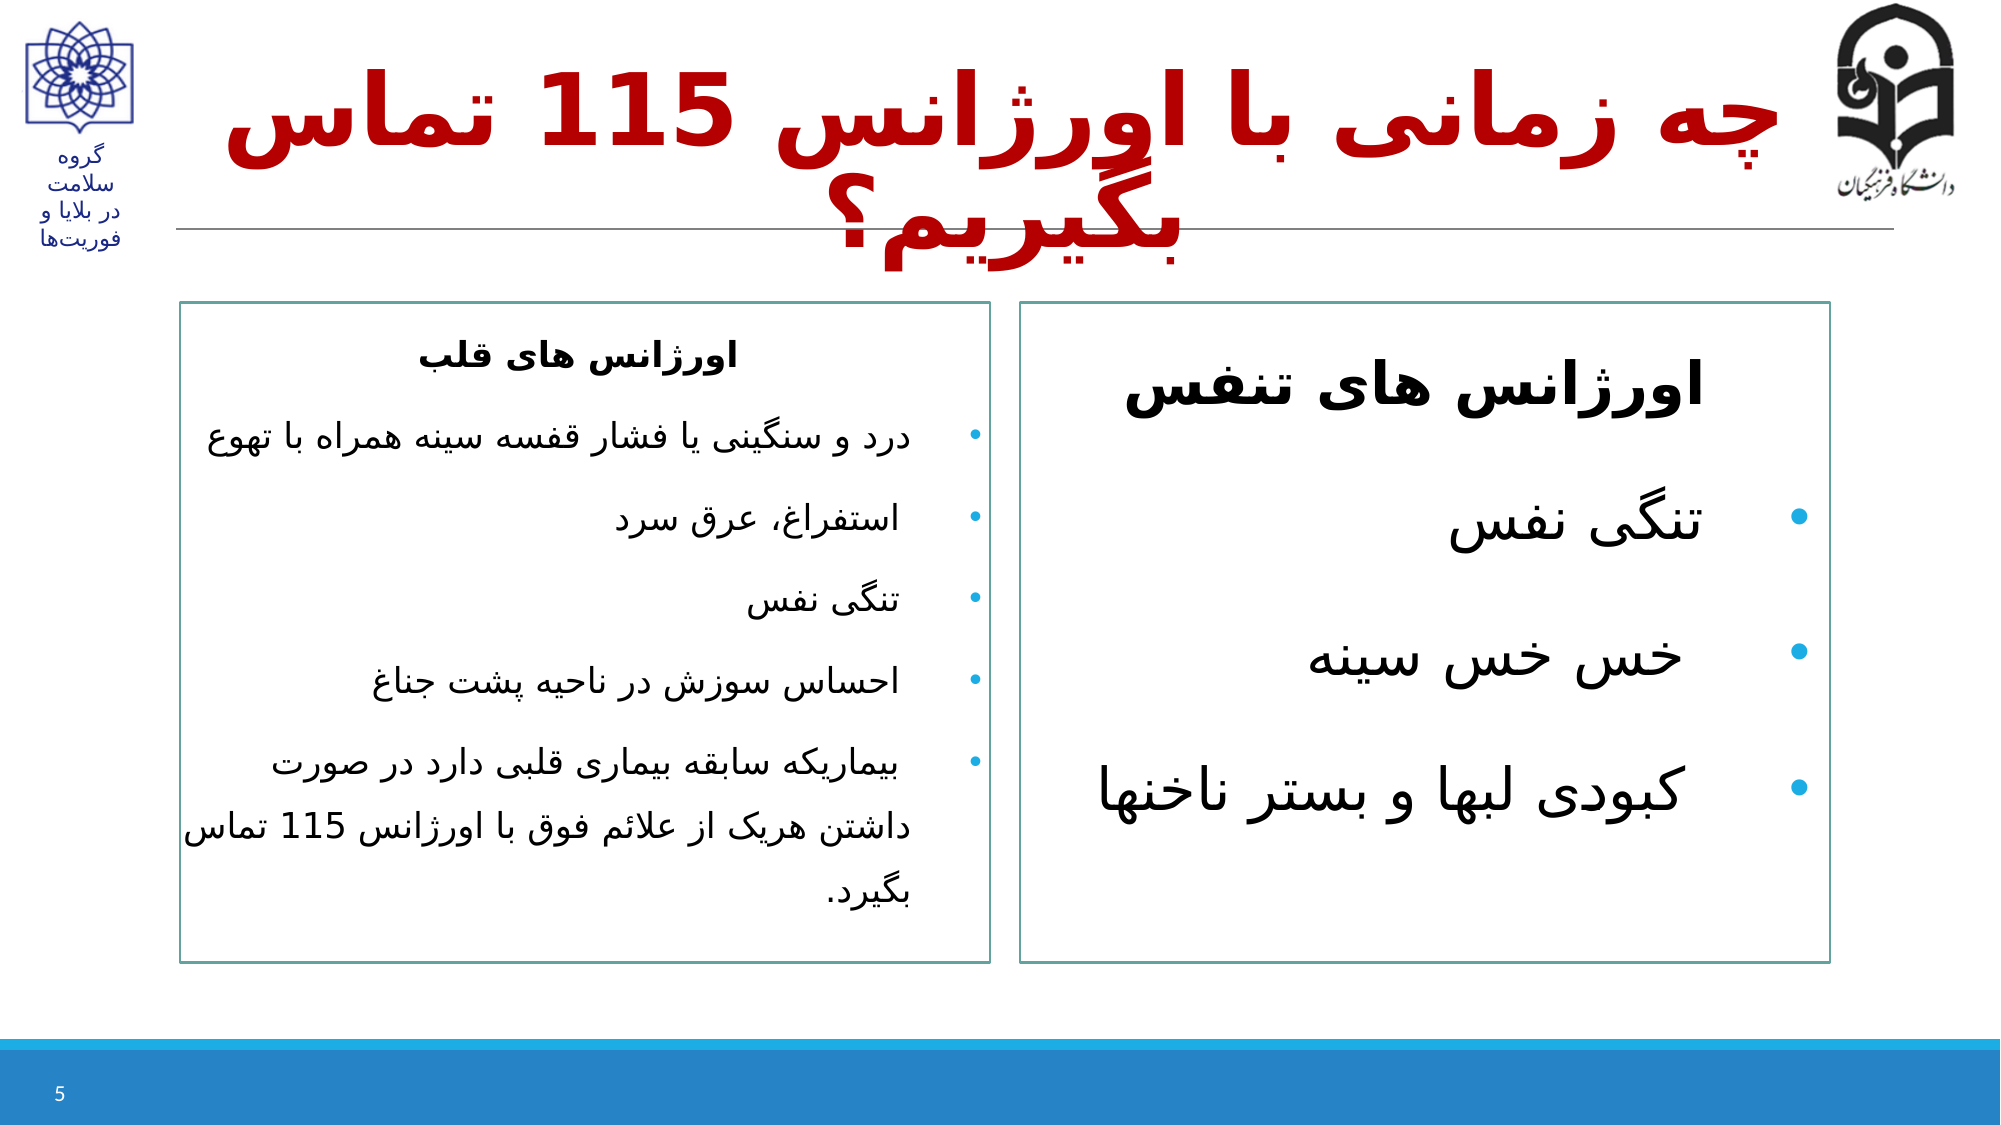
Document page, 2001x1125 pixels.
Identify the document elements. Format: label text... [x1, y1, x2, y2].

slide_number 5 [12, 1059, 81, 1125]
picture [21, 18, 140, 137]
picture [1792, 0, 2000, 207]
list اورژانس های قلب درد و سنگینی یا فشار قفسه سینه همراه با تهوع استفراغ، عرق سرد تنگی نفس احساس سوزش در ناحیه پشت جناغ بیماریکه سابقه بیماری قلبی دارد در صورت داشتن هریک از علائم فوق با اورژانس 115 تماس بگیرد. [179, 301, 991, 964]
list اورژانس های تنفس تنگی نفس خس خس سینه کبودی لبها و بستر ناخنها [1019, 301, 1831, 964]
title چه زمانی با اورژانس 115 تماس بگیریم؟ [180, 47, 1830, 285]
